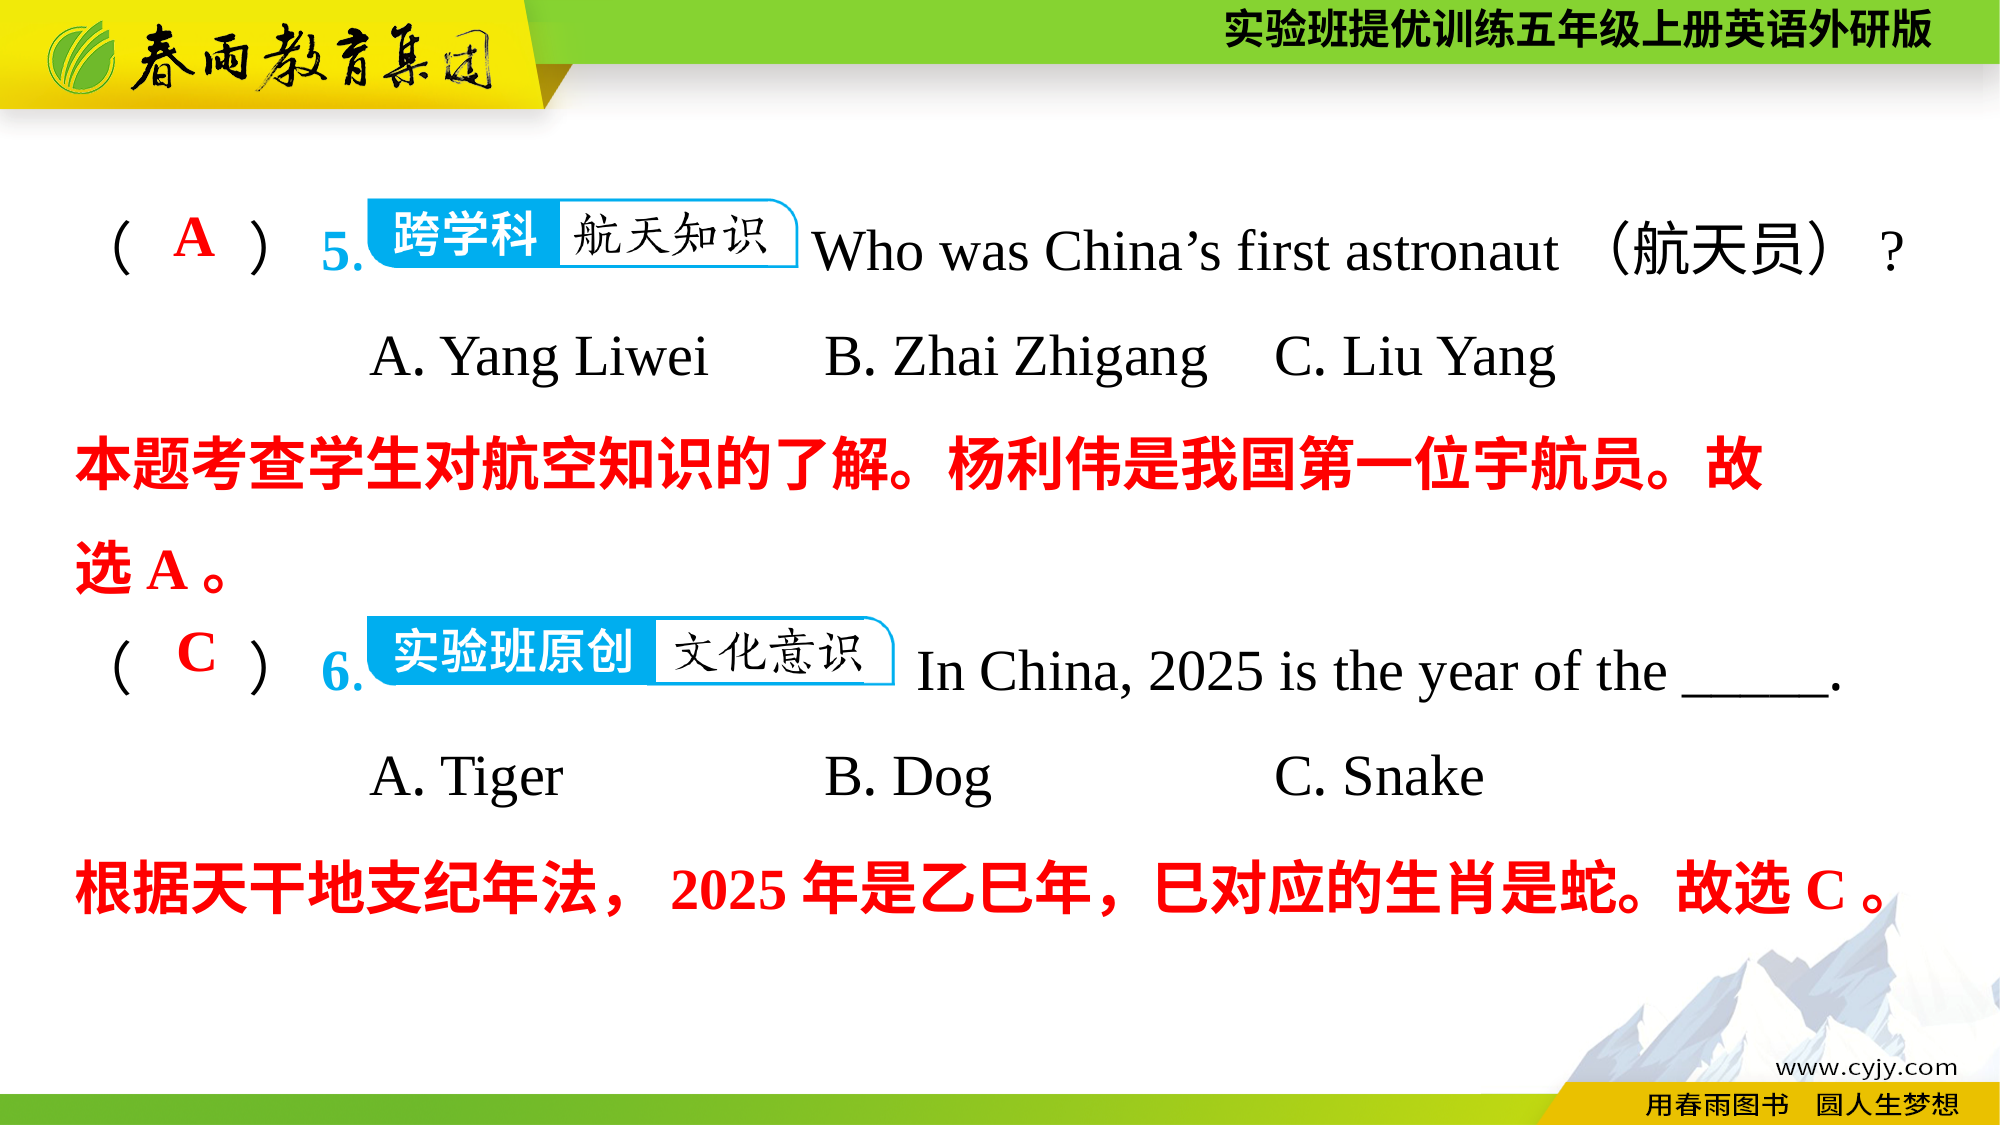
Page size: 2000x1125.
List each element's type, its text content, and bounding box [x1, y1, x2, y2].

picture [0, 0, 2000, 1125]
text_box C [161, 605, 234, 691]
text_box 本题考查学生对航空知识的了解。杨利伟是我国第一位宇航员。故 选A。 [59, 384, 1944, 609]
text_box 根据天干地支纪年法，2025年是乙巳年，巳对应的生肖是蛇。故选C。 [59, 809, 1944, 929]
list （ ）5. Who was China’s first astronaut（航天员）? A. Yang Liwei B. Zhai Zhigang C. Liu Yang （ ）6. In China, 2025 is the year of the _____. A. Tiger B. Dog C. Snake [59, 169, 1944, 384]
text_box A [158, 190, 231, 276]
list （ ）5. Who was China’s first astronaut（航天员）? A. Yang Liwei B. Zhai Zhigang C. Liu Yang （ ）6. In China, 2025 is the year of the _____. A. Tiger B. Dog C. Snake [59, 609, 1944, 809]
